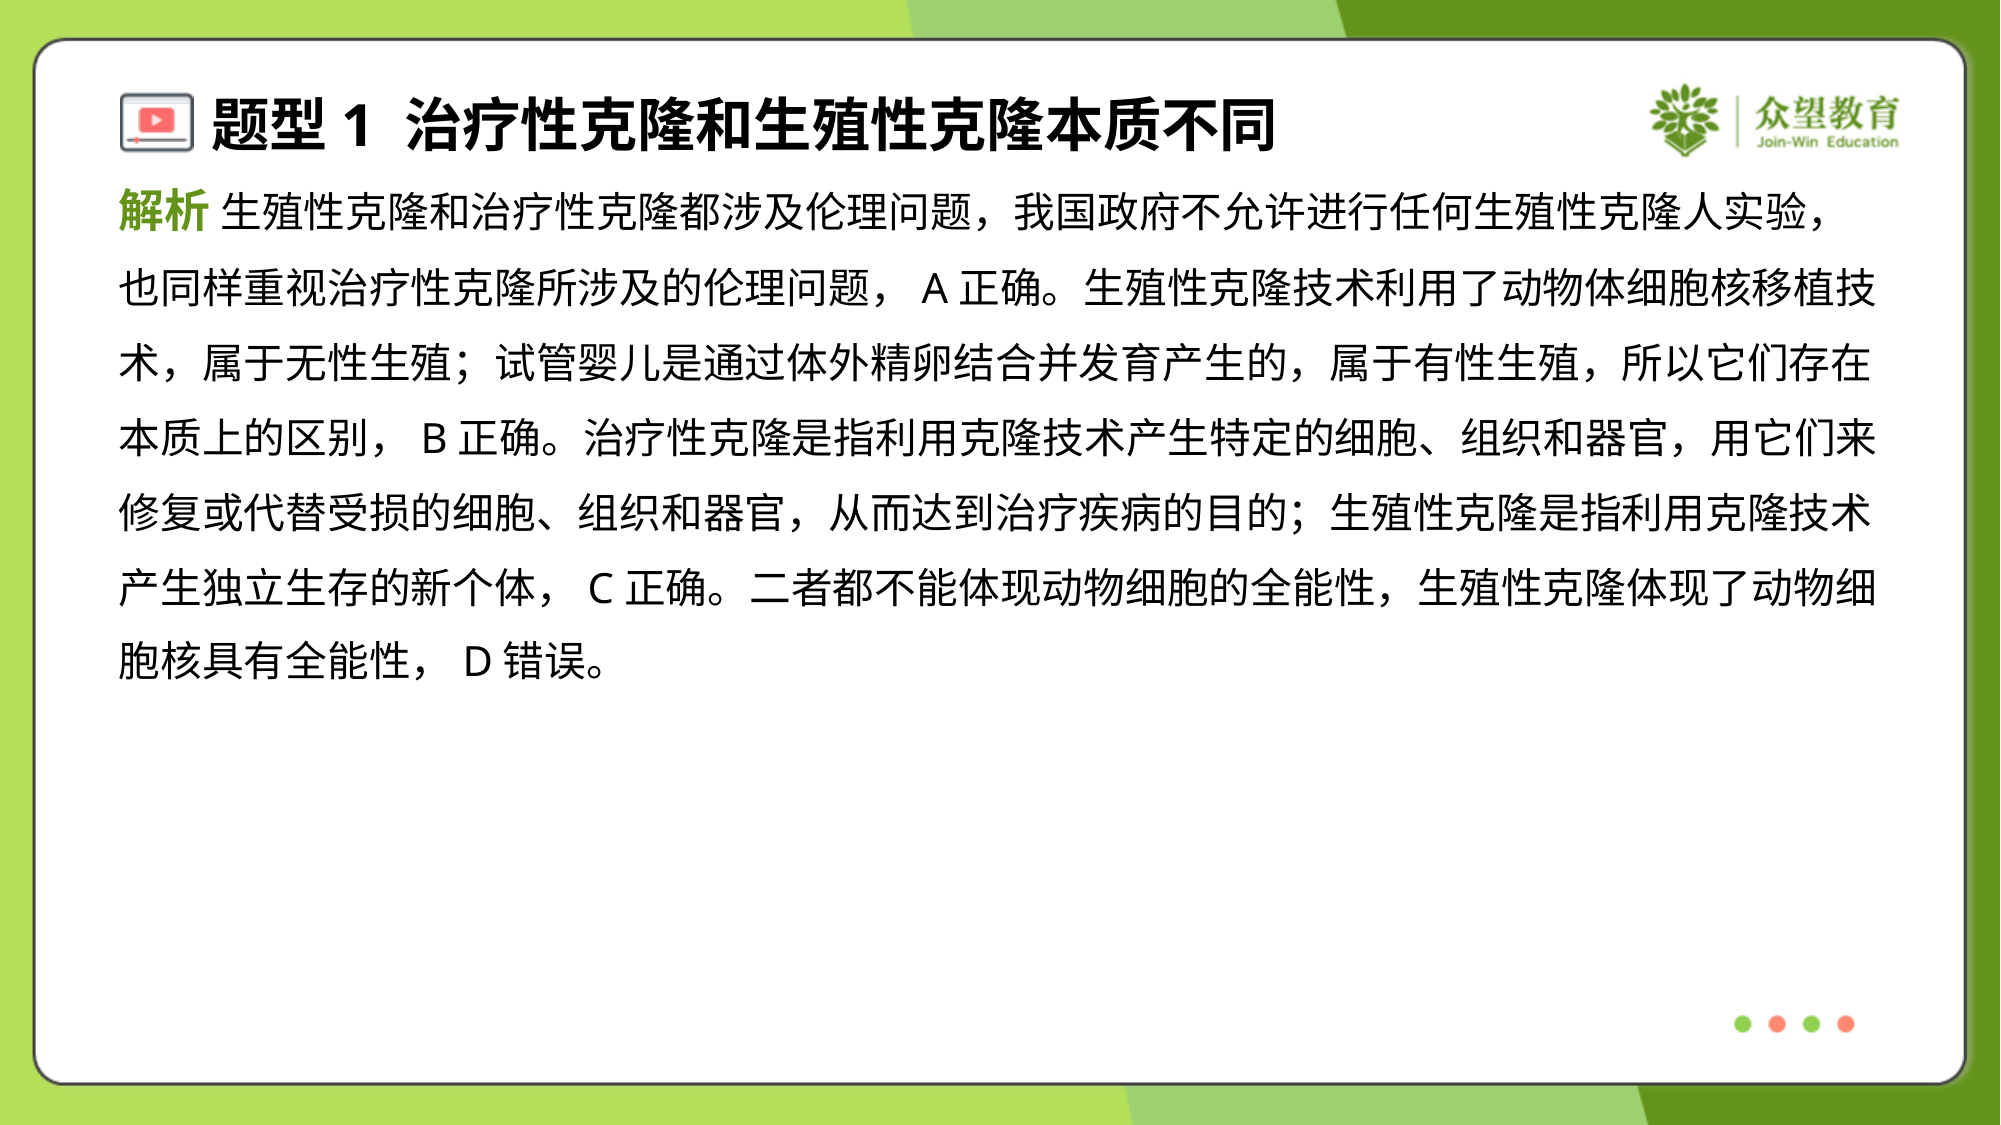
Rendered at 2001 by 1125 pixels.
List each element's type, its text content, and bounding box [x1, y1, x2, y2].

text_box 解析 生殖性克隆和治疗性克隆都涉及伦理问题，我国政府不允许进行任何生殖性克隆人实验， 也同样重视治疗性克隆所涉及的伦理问题，A正确。生殖性克隆技术利用了动物体细胞核移植技 术，属于无性生殖；试管婴儿是通过体外精卵结合并发育产生的，属于有性生殖，所以它们存在 本质上的区别，B正确。治疗性克隆是指利用克隆技术产生特定的细胞、组织和器官，用它们来 修复或代替受损的细胞、组织和器官，从而达到治疗疾病的目的；生殖性克隆是指利用克隆技术 产生独立生存的新个体，C正确。二者都不能体现动物细胞的全能性，生殖性克隆体现了动物细 胞核具有全能性，D错误。 [118, 159, 1883, 677]
picture [0, 0, 2000, 1125]
